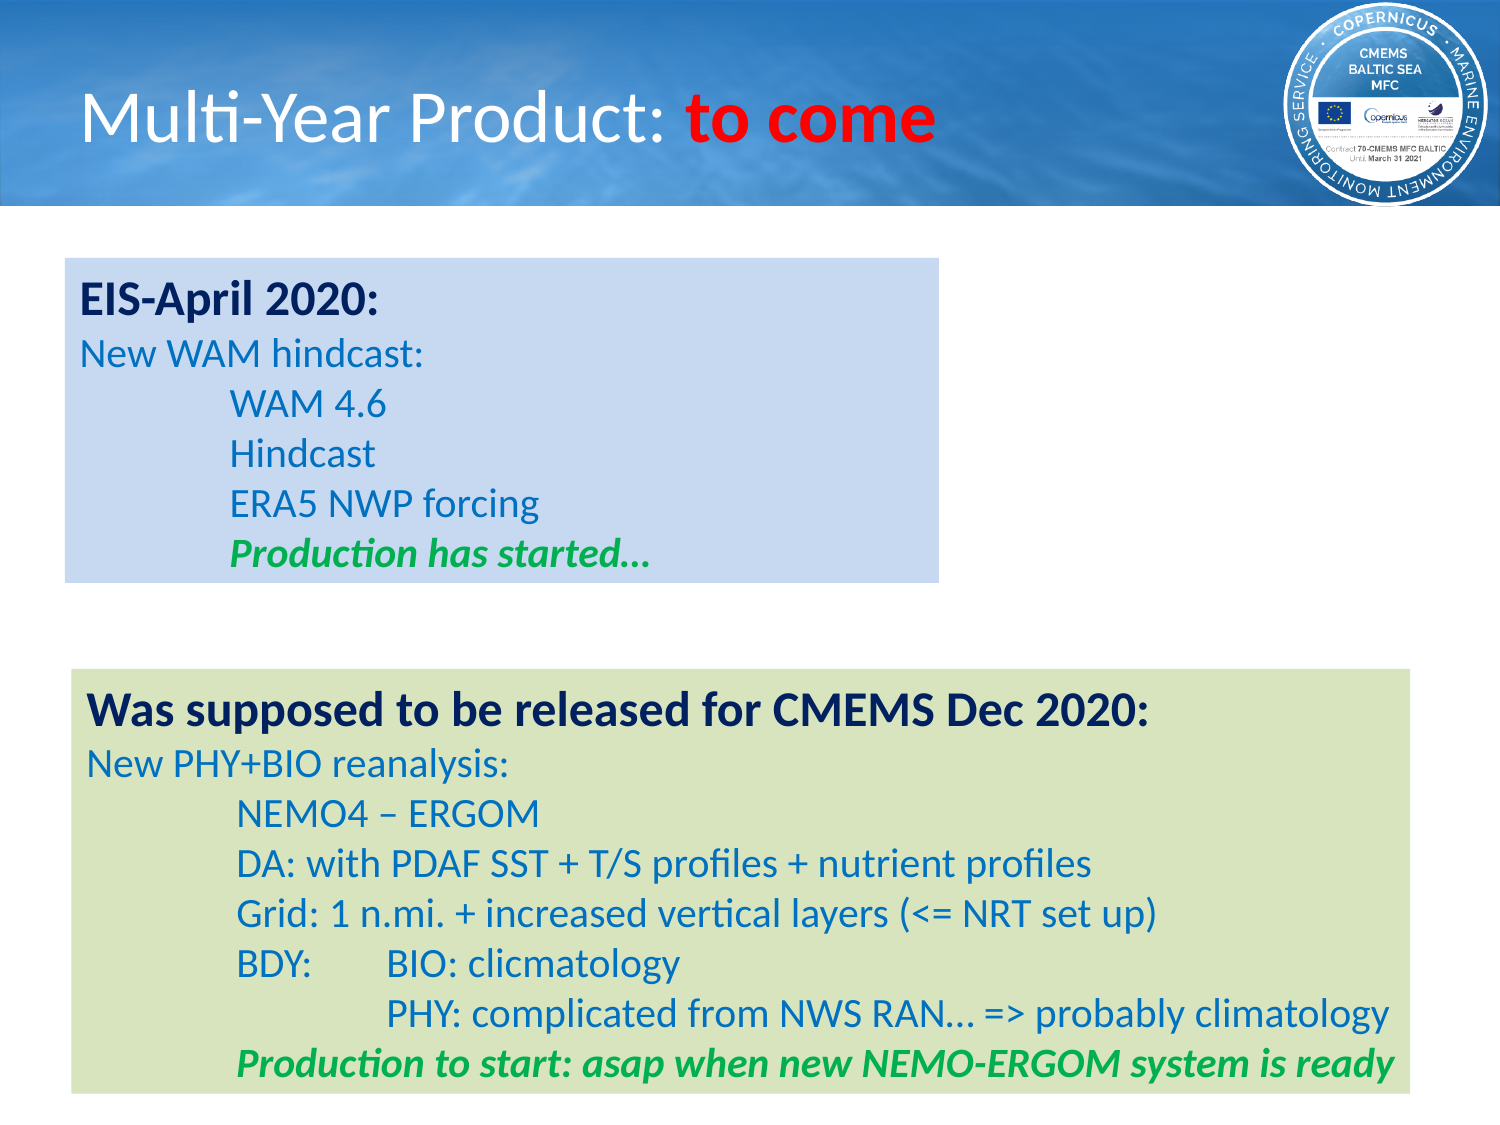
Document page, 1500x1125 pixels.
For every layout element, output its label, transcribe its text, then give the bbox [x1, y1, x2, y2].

title Multi-Year Product: to come [64, 60, 1400, 161]
text_box Was supposed to be released for CMEMS Dec 2020: New PHY+BIO reanalysis: NEMO4 – ERGOM DA: with PDAF SST + T/S profiles + nutrient profiles Grid: 1 n.mi. + increased vertical layers (<= NRT set up) BDY: BIO: clicmatology PHY: complicated from NWS RAN… => probably climatology Production to start: asap when new NEMO-ERGOM system is ready [71, 668, 1411, 1094]
text_box EIS-April 2020: New WAM hindcast: WAM 4.6 Hindcast ERA5 NWP forcing Production has started… [64, 257, 939, 583]
picture [0, 0, 1500, 1125]
